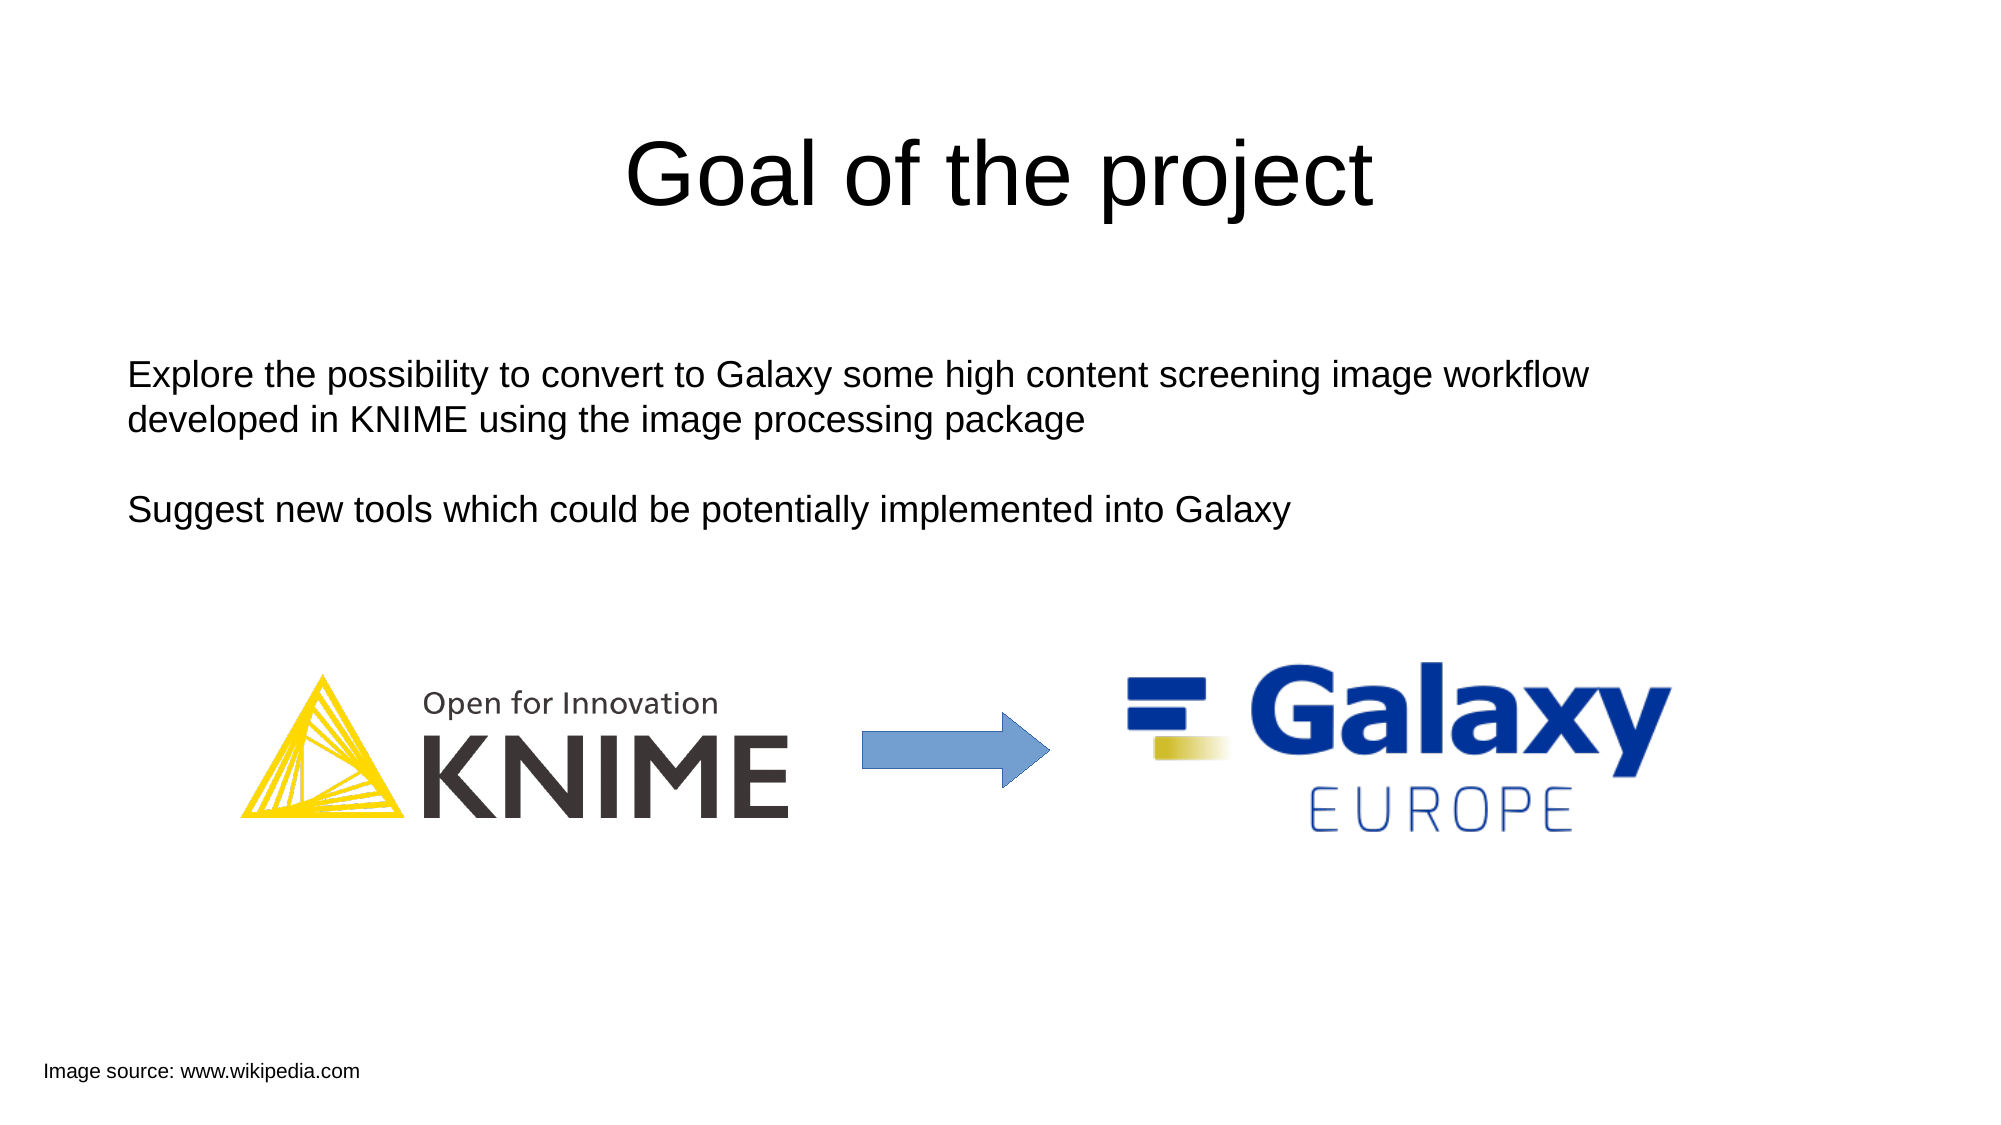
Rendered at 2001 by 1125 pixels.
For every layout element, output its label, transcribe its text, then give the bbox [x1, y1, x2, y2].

text_box [862, 712, 1050, 788]
title Goal of the project [137, 59, 1863, 278]
text_box Explore the possibility to convert to Galaxy some high content screening image workflow developed in KNIME using the image processing package Suggest new tools which could be potentially implemented into Galaxy [112, 342, 1650, 525]
picture [240, 674, 788, 818]
picture [1124, 661, 1676, 837]
text_box Image source: www.wikipedia.com [28, 1049, 375, 1088]
